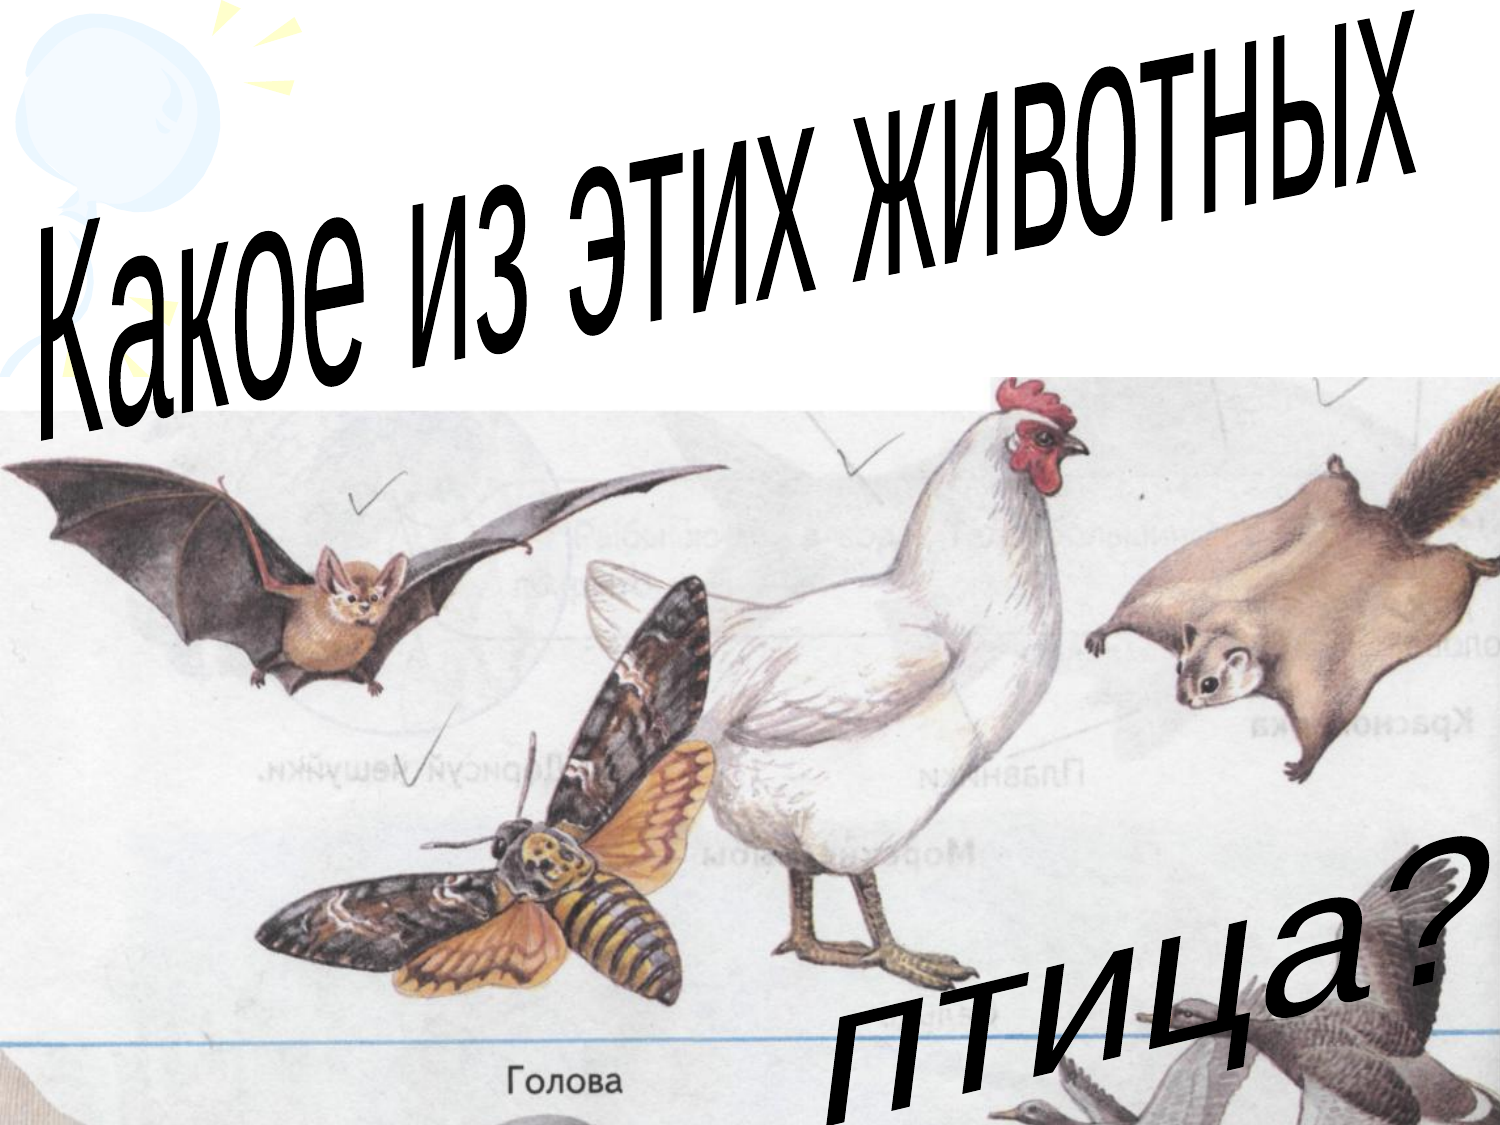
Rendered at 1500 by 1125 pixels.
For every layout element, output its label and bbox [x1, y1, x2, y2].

picture [0, 377, 1500, 1125]
